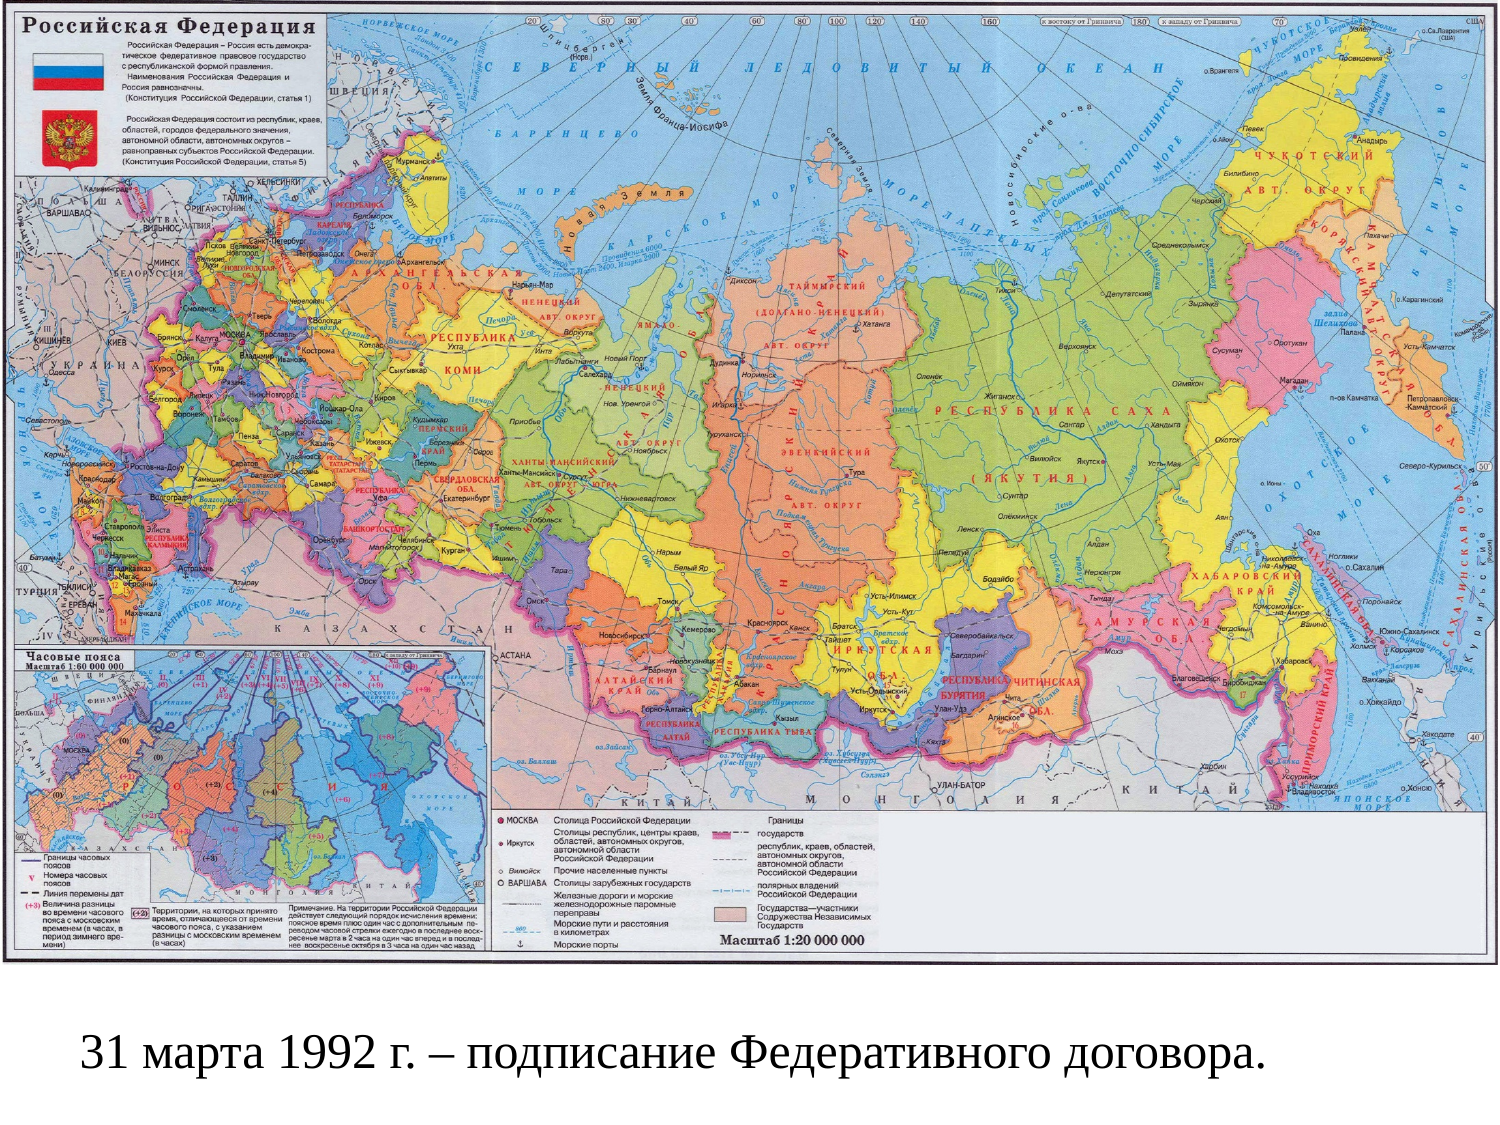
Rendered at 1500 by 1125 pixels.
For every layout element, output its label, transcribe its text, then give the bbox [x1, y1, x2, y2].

text_box 31 марта 1992 г. – подписание Федеративного договора. [64, 1011, 1436, 1087]
picture [0, 0, 1500, 965]
